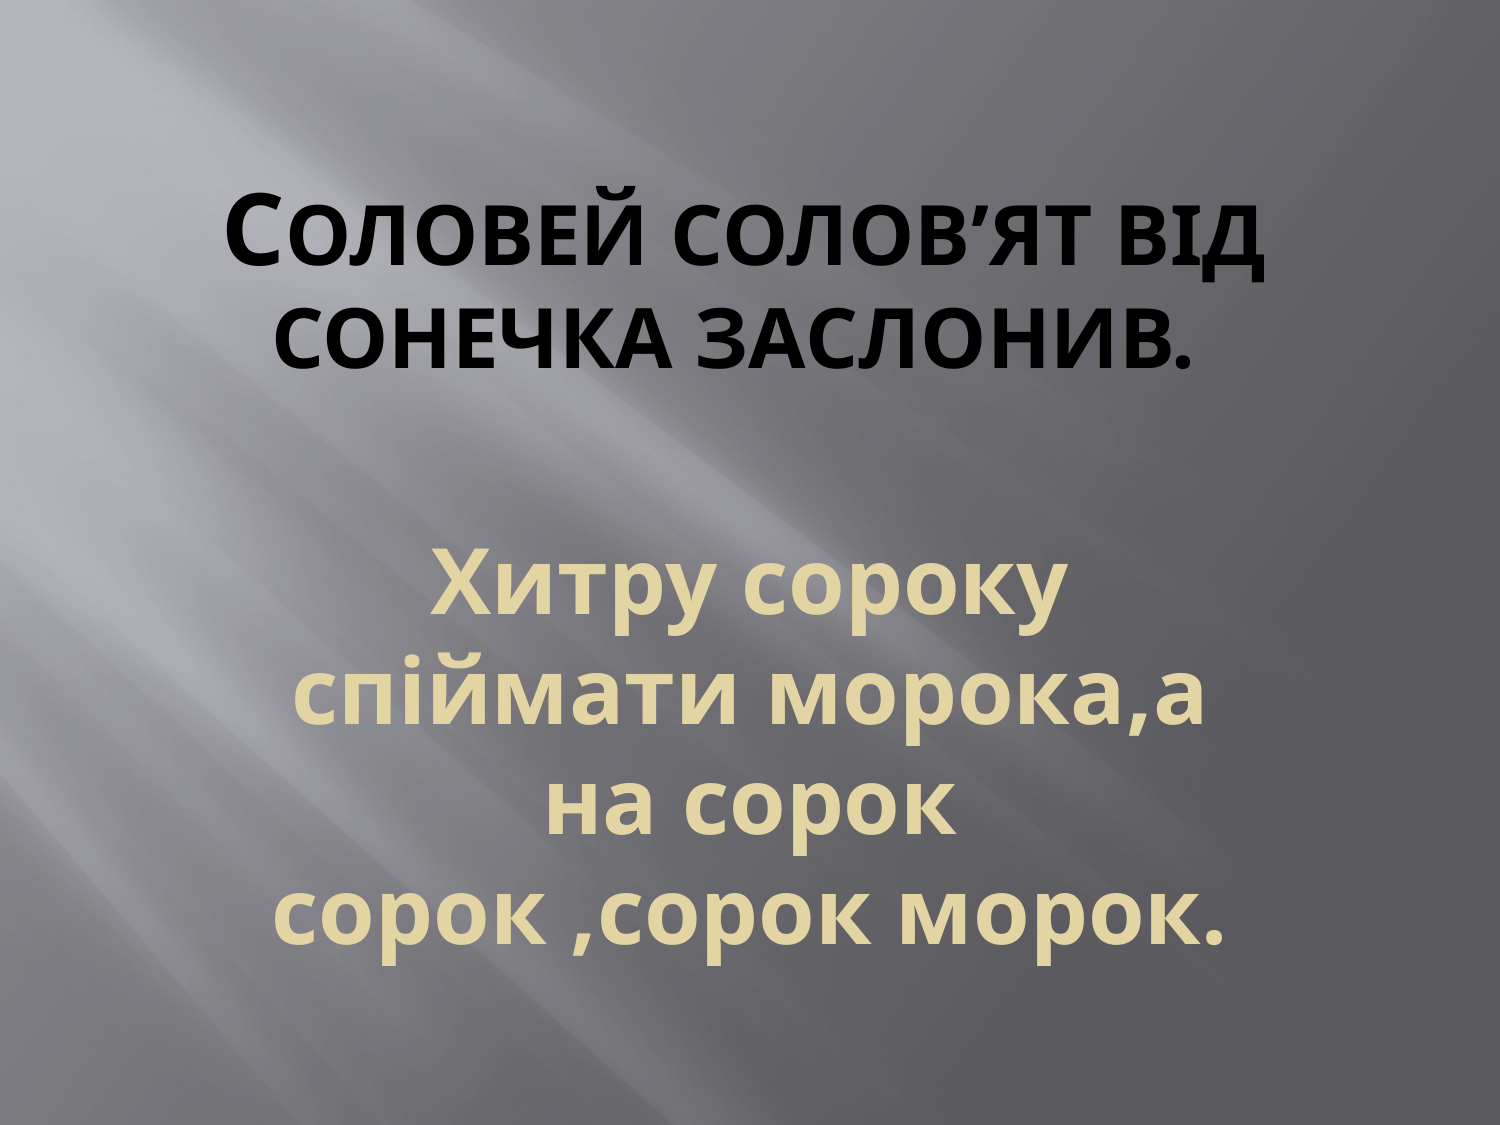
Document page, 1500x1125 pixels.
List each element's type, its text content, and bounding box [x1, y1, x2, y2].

subtitle Хитру сороку спіймати морока,а на сорок сорок ,сорок морок. [225, 515, 1275, 834]
title Соловей солов’ят від сонечка заслонив. [69, 78, 1420, 386]
